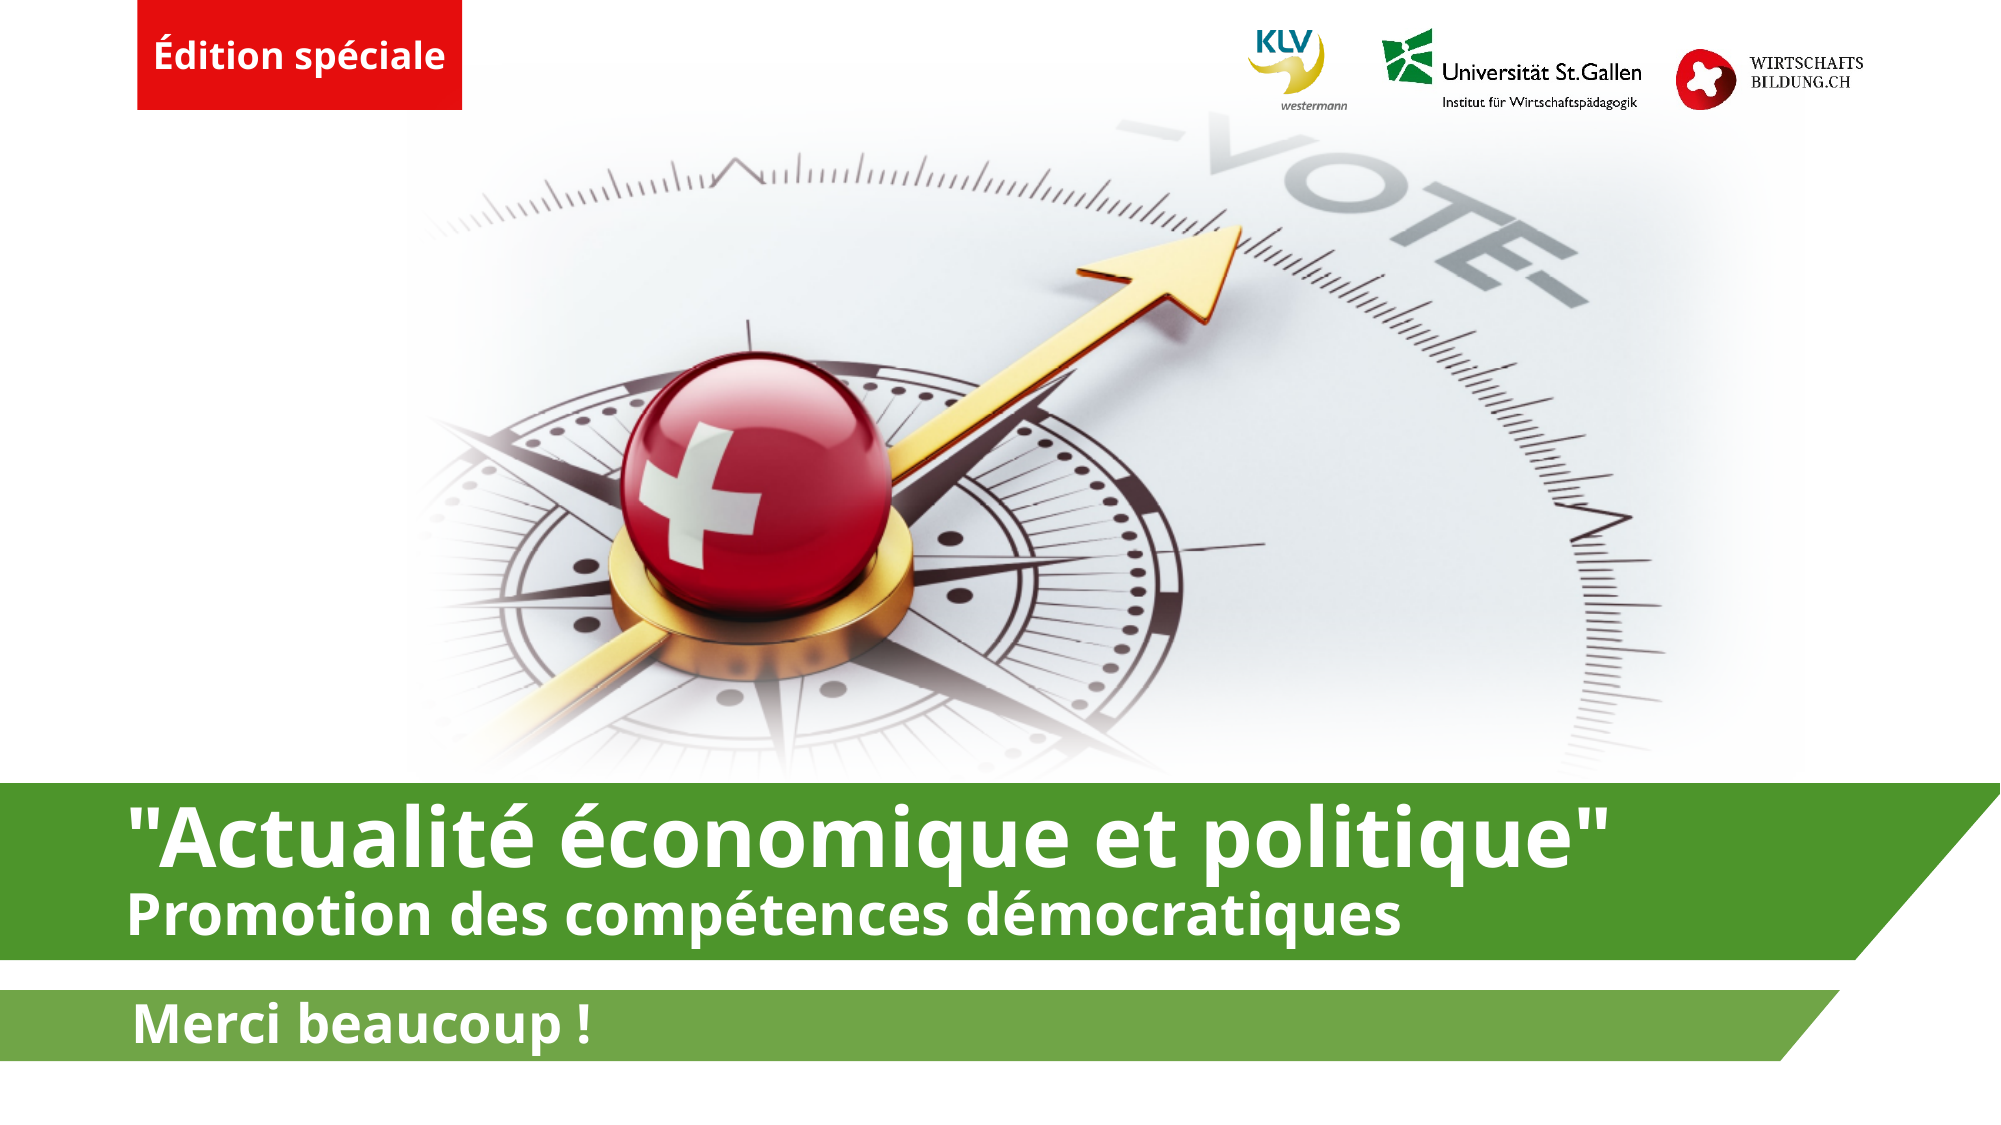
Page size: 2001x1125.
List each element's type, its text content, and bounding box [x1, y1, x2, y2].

text_box Merci beaucoup ! [0, 990, 1840, 1062]
picture [407, 28, 1863, 791]
text_box "Actualité économique et politique" Promotion des compétences démocratiques [0, 783, 2000, 961]
